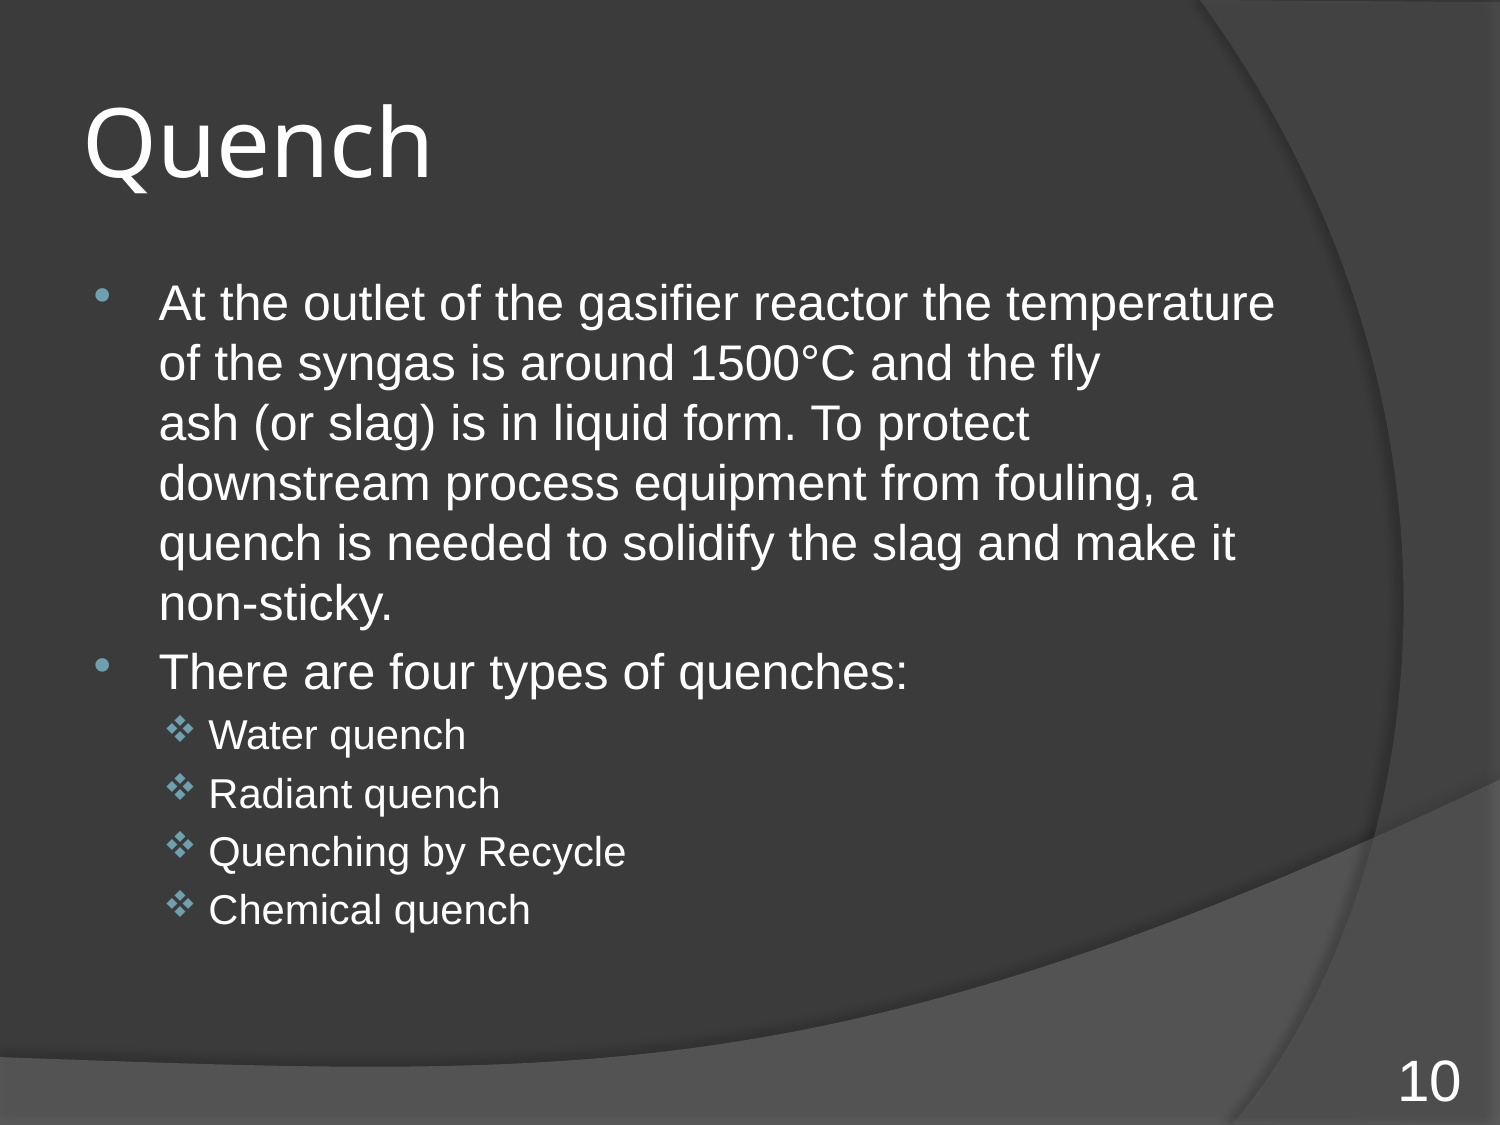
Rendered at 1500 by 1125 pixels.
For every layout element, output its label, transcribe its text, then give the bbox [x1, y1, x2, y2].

title Quench [75, 45, 1300, 233]
list At the outlet of the gasifier reactor the temperature of the syngas is around 1500°C and the fly ash (or slag) is in liquid form. To protect downstream process equipment from fouling, a quench is needed to solidify the slag and make it non-sticky. There are four types of quenches: Water quench Radiant quench Quenching by Recycle Chemical quench [75, 262, 1300, 1005]
slide_number 10 [1337, 1053, 1463, 1114]
